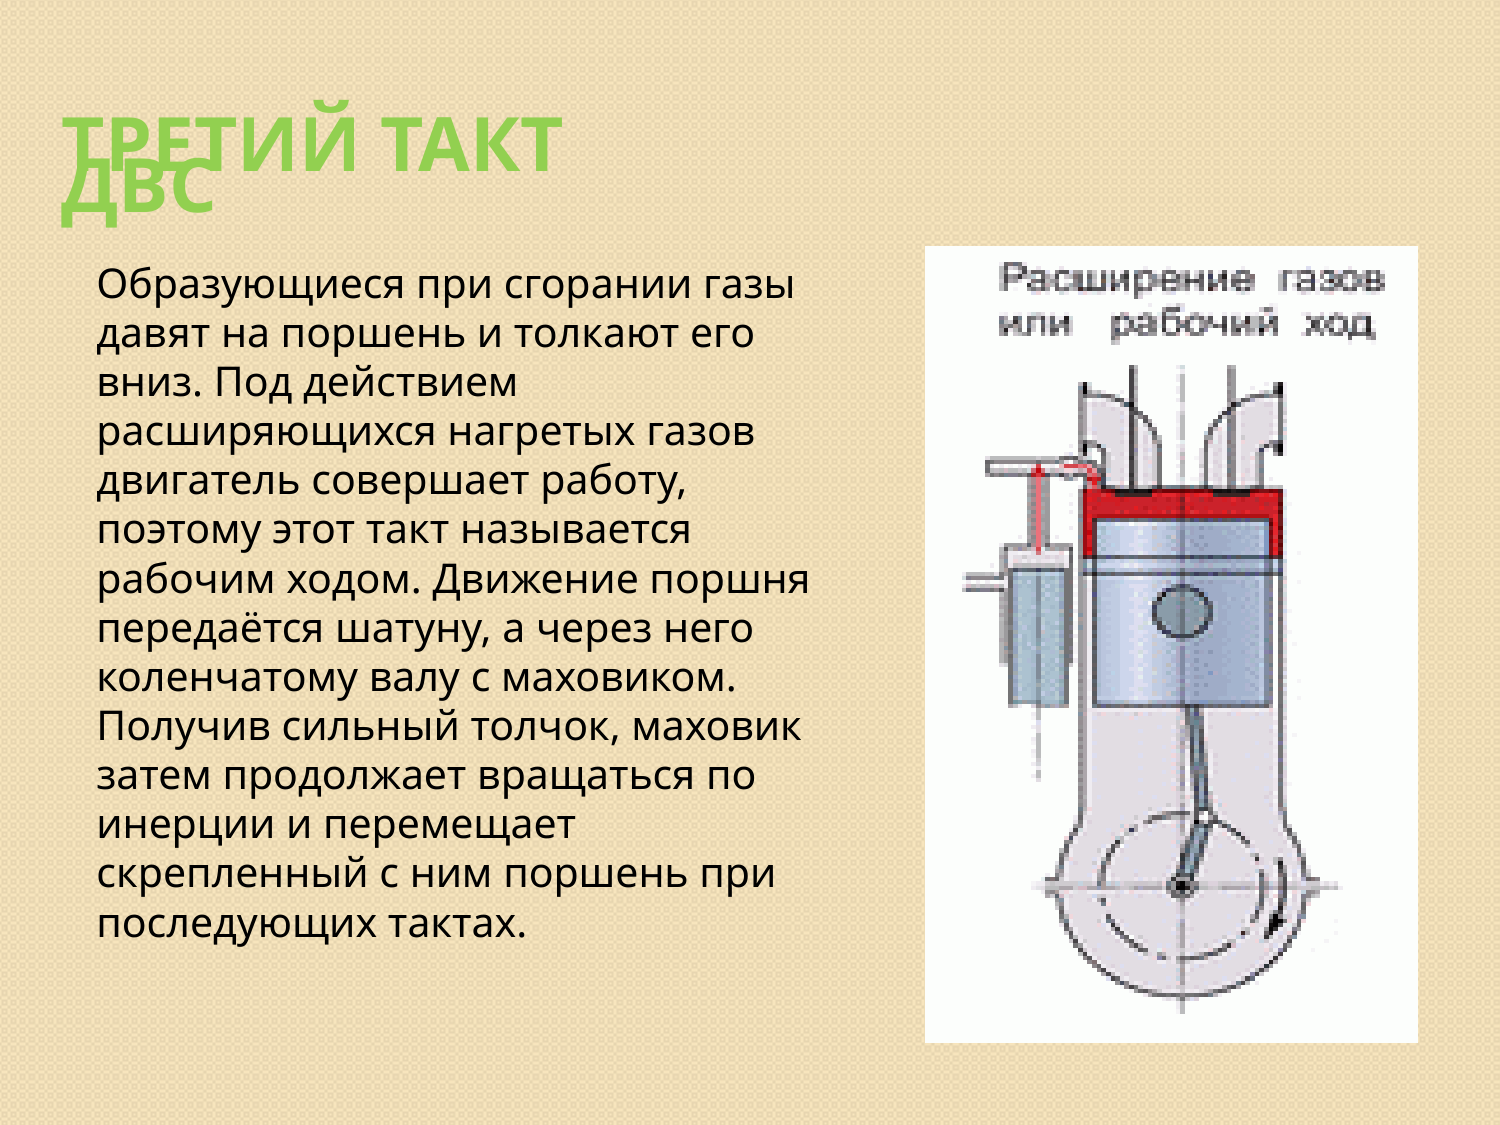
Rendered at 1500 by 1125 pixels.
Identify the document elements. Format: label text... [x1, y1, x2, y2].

title Третий такт ДВС [46, 44, 715, 236]
list Образующиеся при сгорании газы давят на поршень и толкают его вниз. Под действием расширяющихся нагретых газов двигатель совершает работу, поэтому этот такт называется рабочим ходом. Движение поршня передаётся шатуну, а через него коленчатому валу с маховиком. Получив сильный толчок, маховик затем продолжает вращаться по инерции и перемещает скрепленный с ним поршень при последующих тактах. [75, 249, 832, 1005]
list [925, 245, 1419, 1044]
